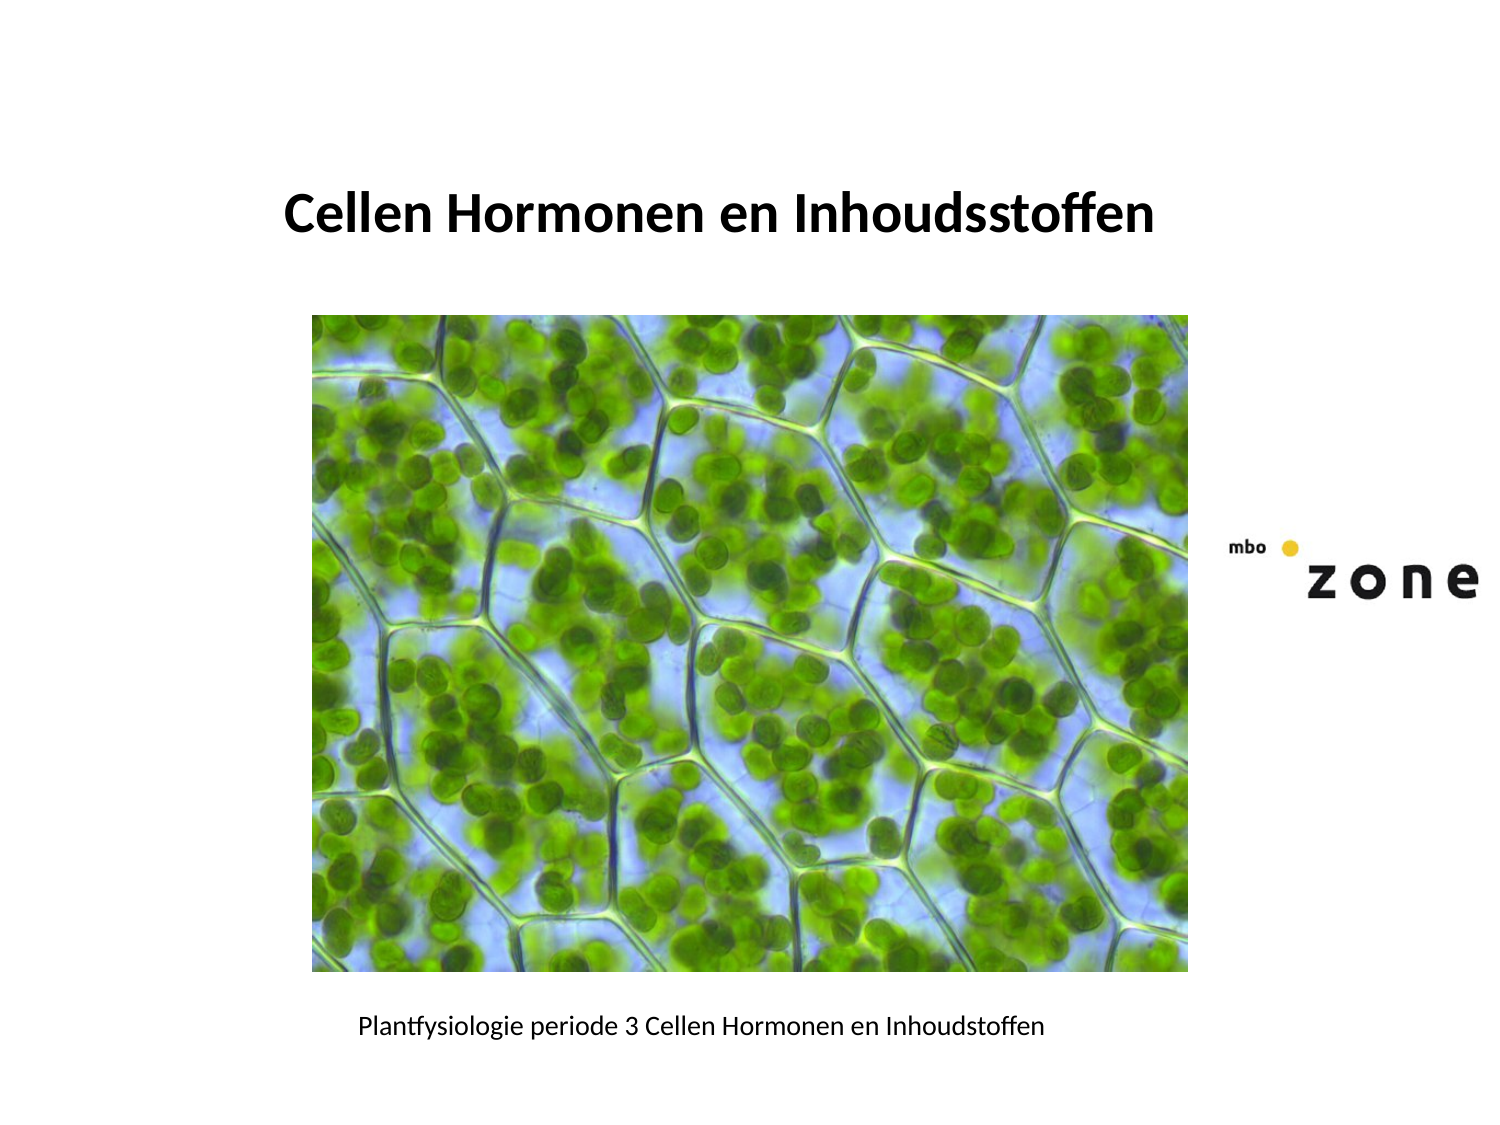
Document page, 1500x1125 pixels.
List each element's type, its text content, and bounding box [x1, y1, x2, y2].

text_box Plantfysiologie periode 3 Cellen Hormonen en Inhoudstoffen [275, 999, 1129, 1049]
title Cellen Hormonen en Inhoudsstoffen [184, 174, 1257, 315]
picture [312, 314, 1188, 972]
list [1210, 495, 1500, 630]
